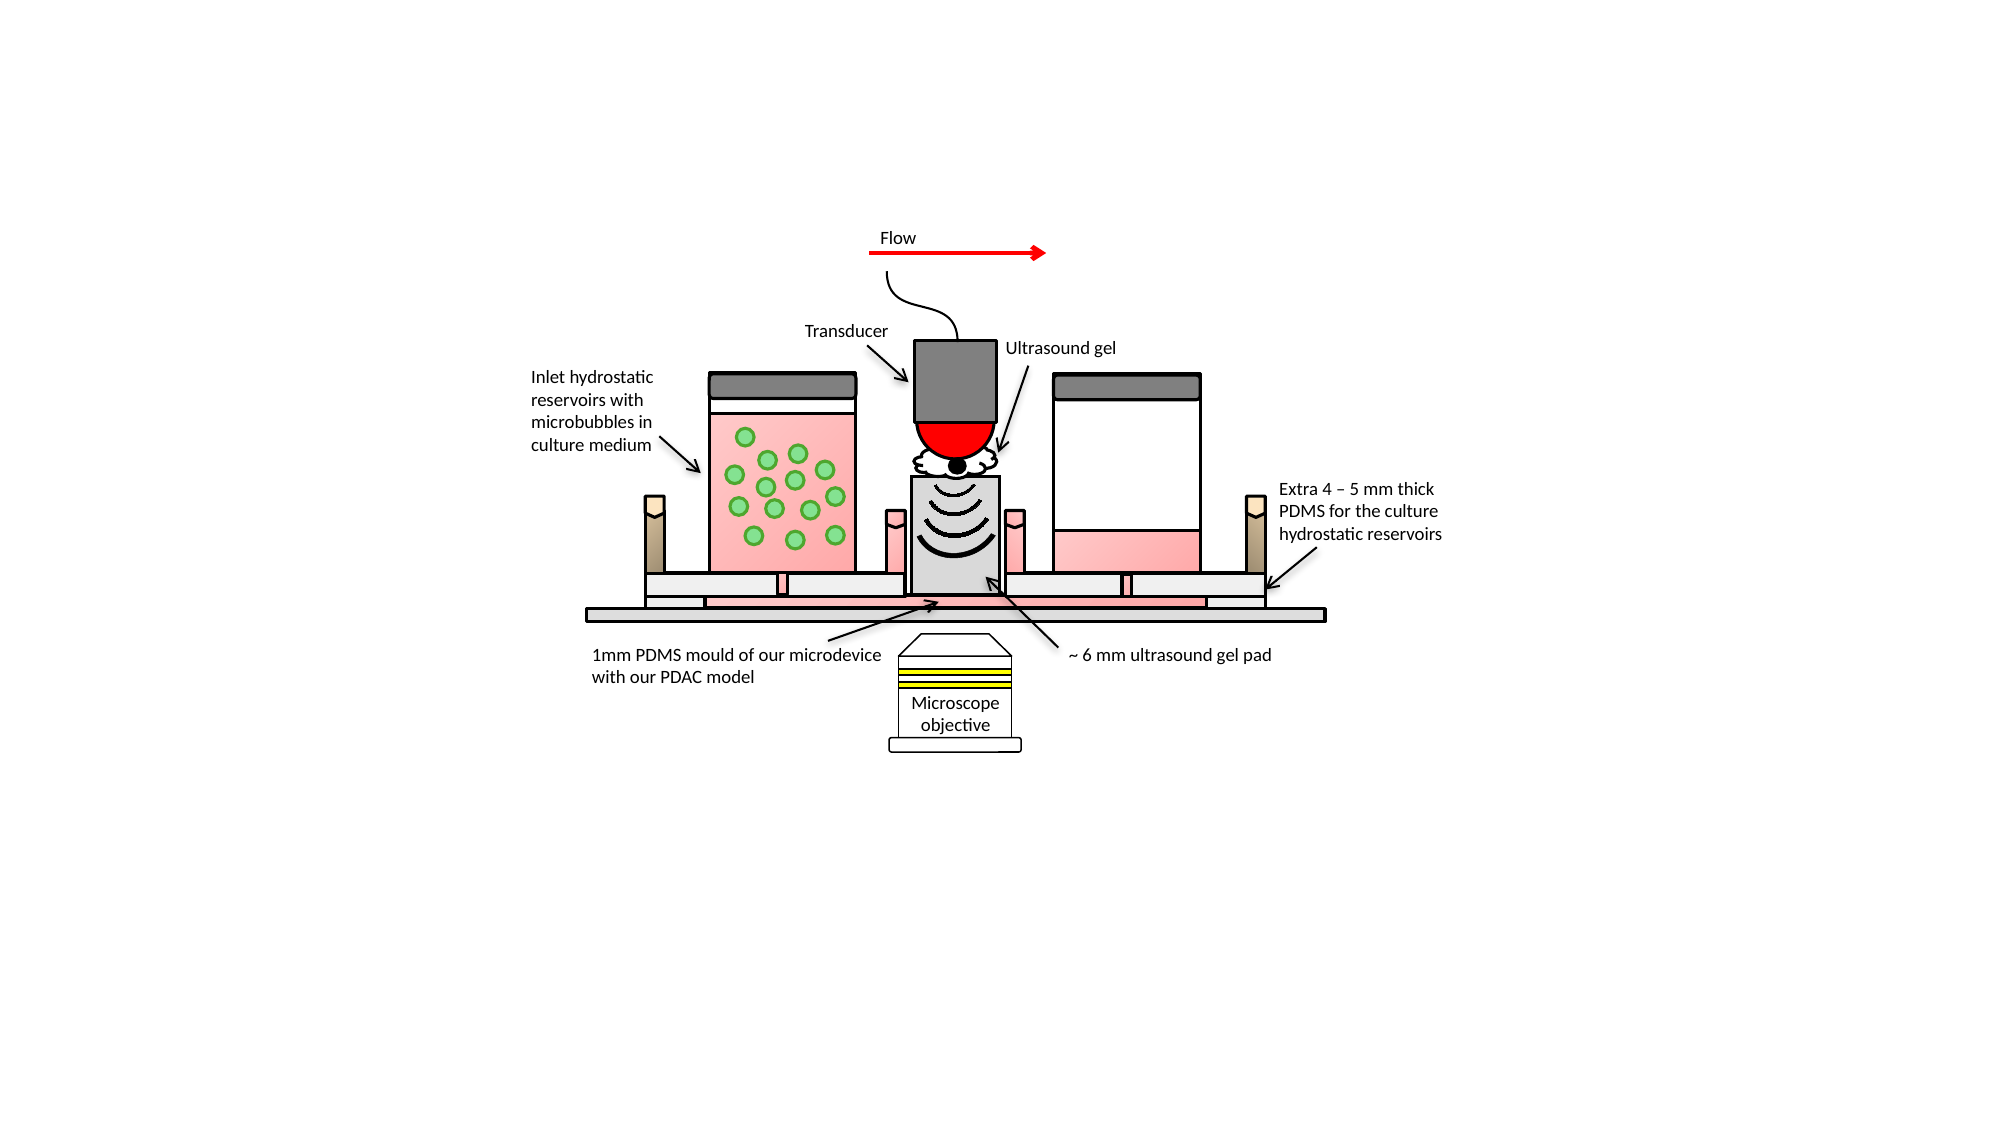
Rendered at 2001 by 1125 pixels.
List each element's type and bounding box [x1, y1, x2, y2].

text_box [515, 217, 1466, 753]
